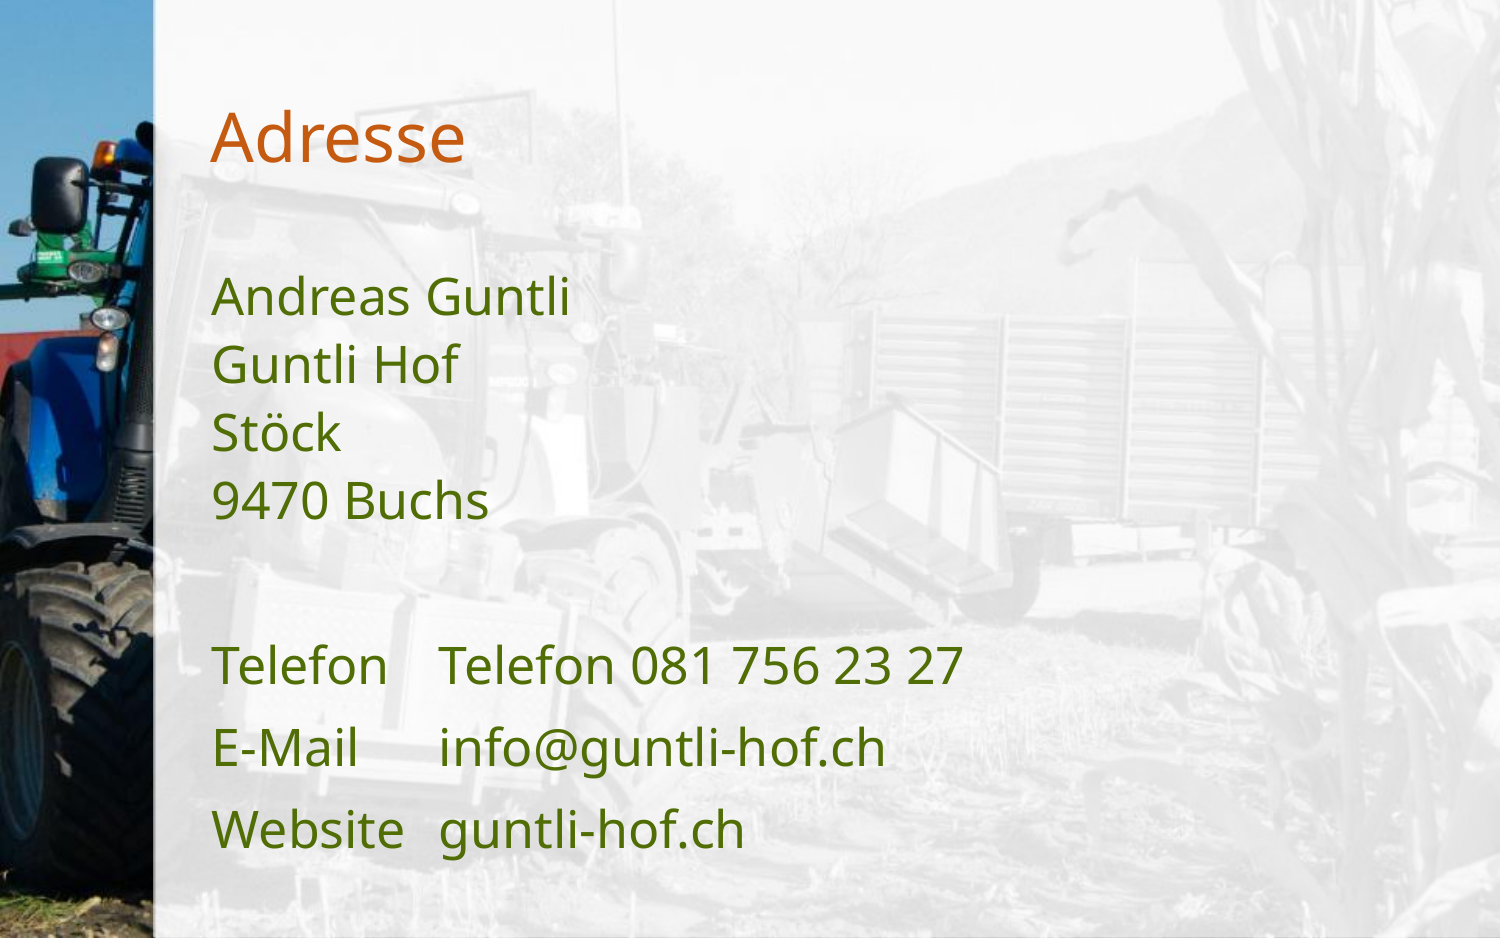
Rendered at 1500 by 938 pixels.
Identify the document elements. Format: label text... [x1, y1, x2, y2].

picture [0, 0, 153, 938]
list Andreas Guntli Guntli Hof Stöck 9470 Buchs Telefon Telefon 081 756 23 27 E-Mail info@guntli-hof.ch Website guntli-hof.ch [196, 249, 1421, 872]
title Adresse [195, 49, 1420, 232]
